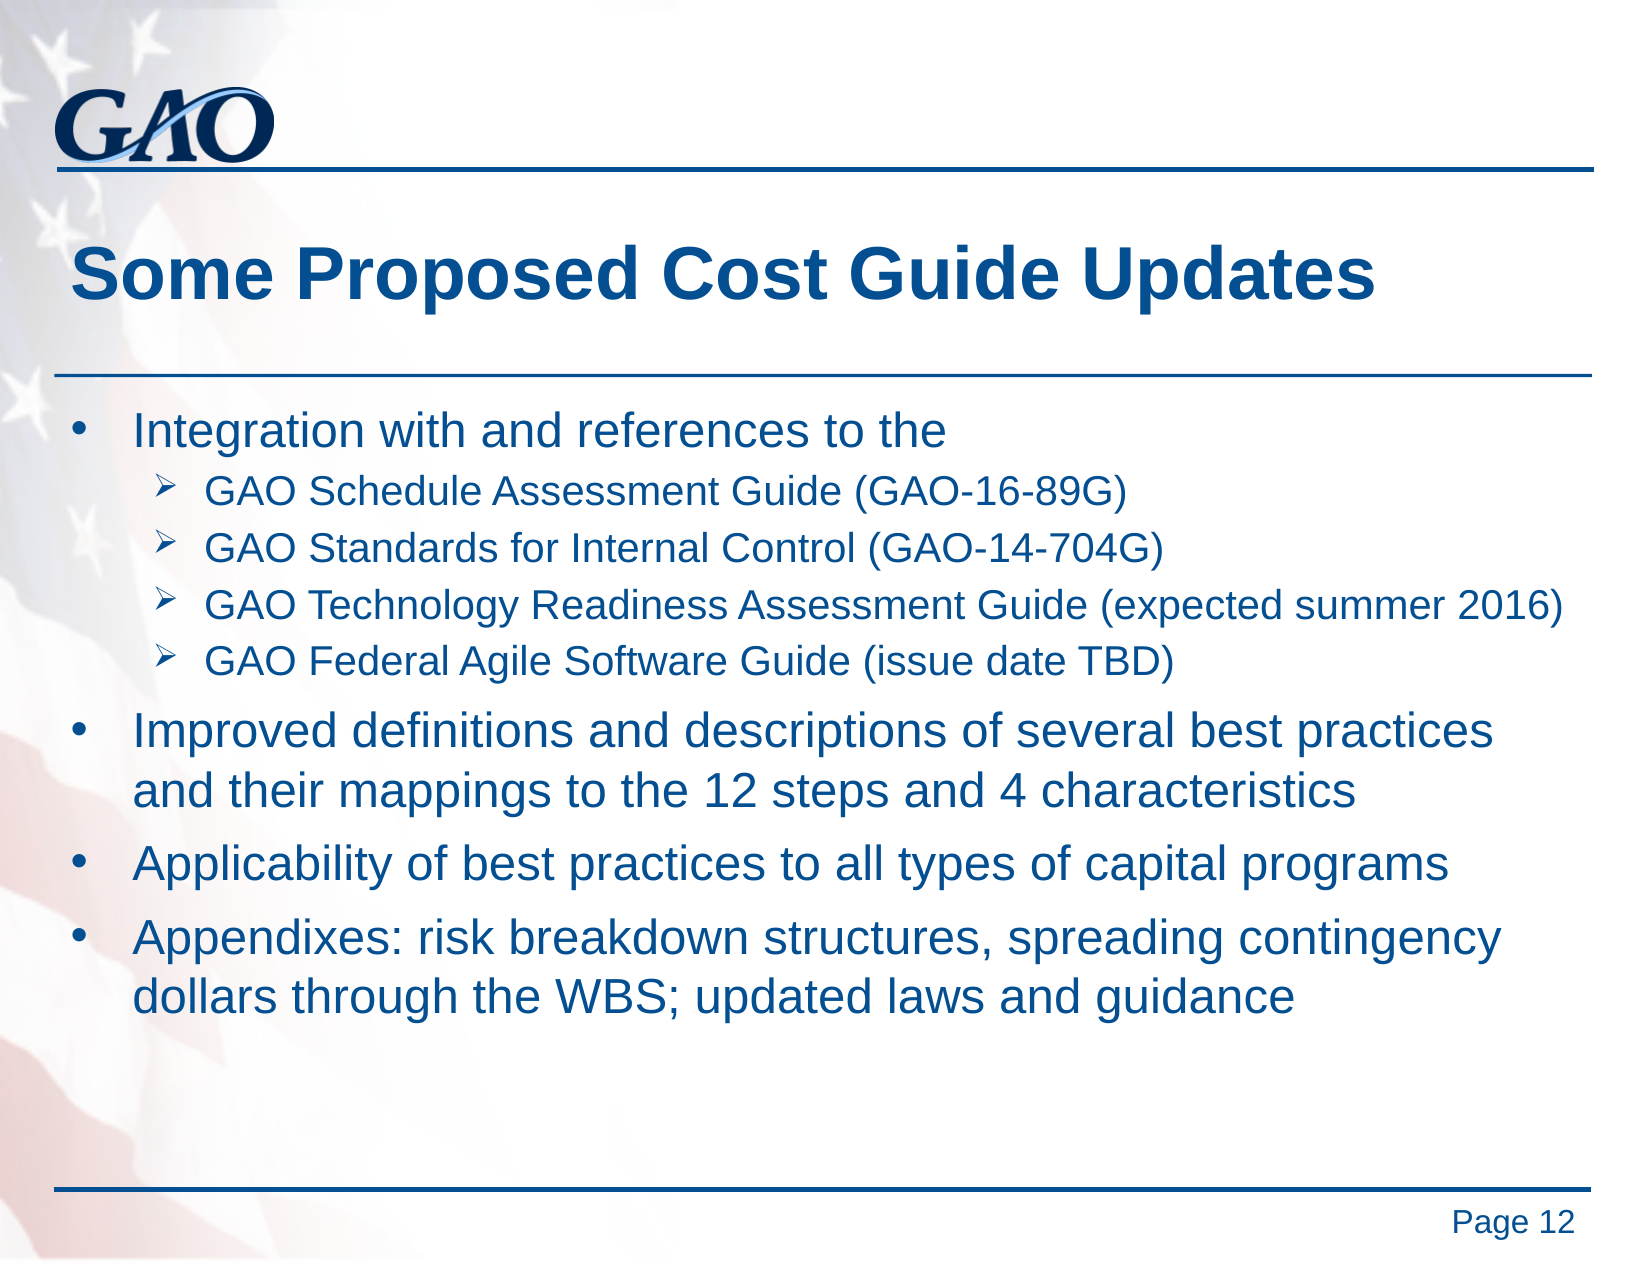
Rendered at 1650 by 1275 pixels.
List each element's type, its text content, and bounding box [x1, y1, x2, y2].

slide_number Page 12 [1207, 1191, 1593, 1250]
picture [0, 0, 1650, 1275]
title Some Proposed Cost Guide Updates [53, 184, 1592, 354]
list Integration with and references to the GAO Schedule Assessment Guide (GAO-16-89G) GAO Standards for Internal Control (GAO-14-704G) GAO Technology Readiness Assessment Guide (expected summer 2016) GAO Federal Agile Software Guide (issue date TBD) Improved definitions and descriptions of several best practices and their mappings to the 12 steps and 4 characteristics Applicability of best practices to all types of capital programs Appendixes: risk breakdown structures, spreading contingency dollars through the WBS; updated laws and guidance [53, 389, 1592, 1176]
